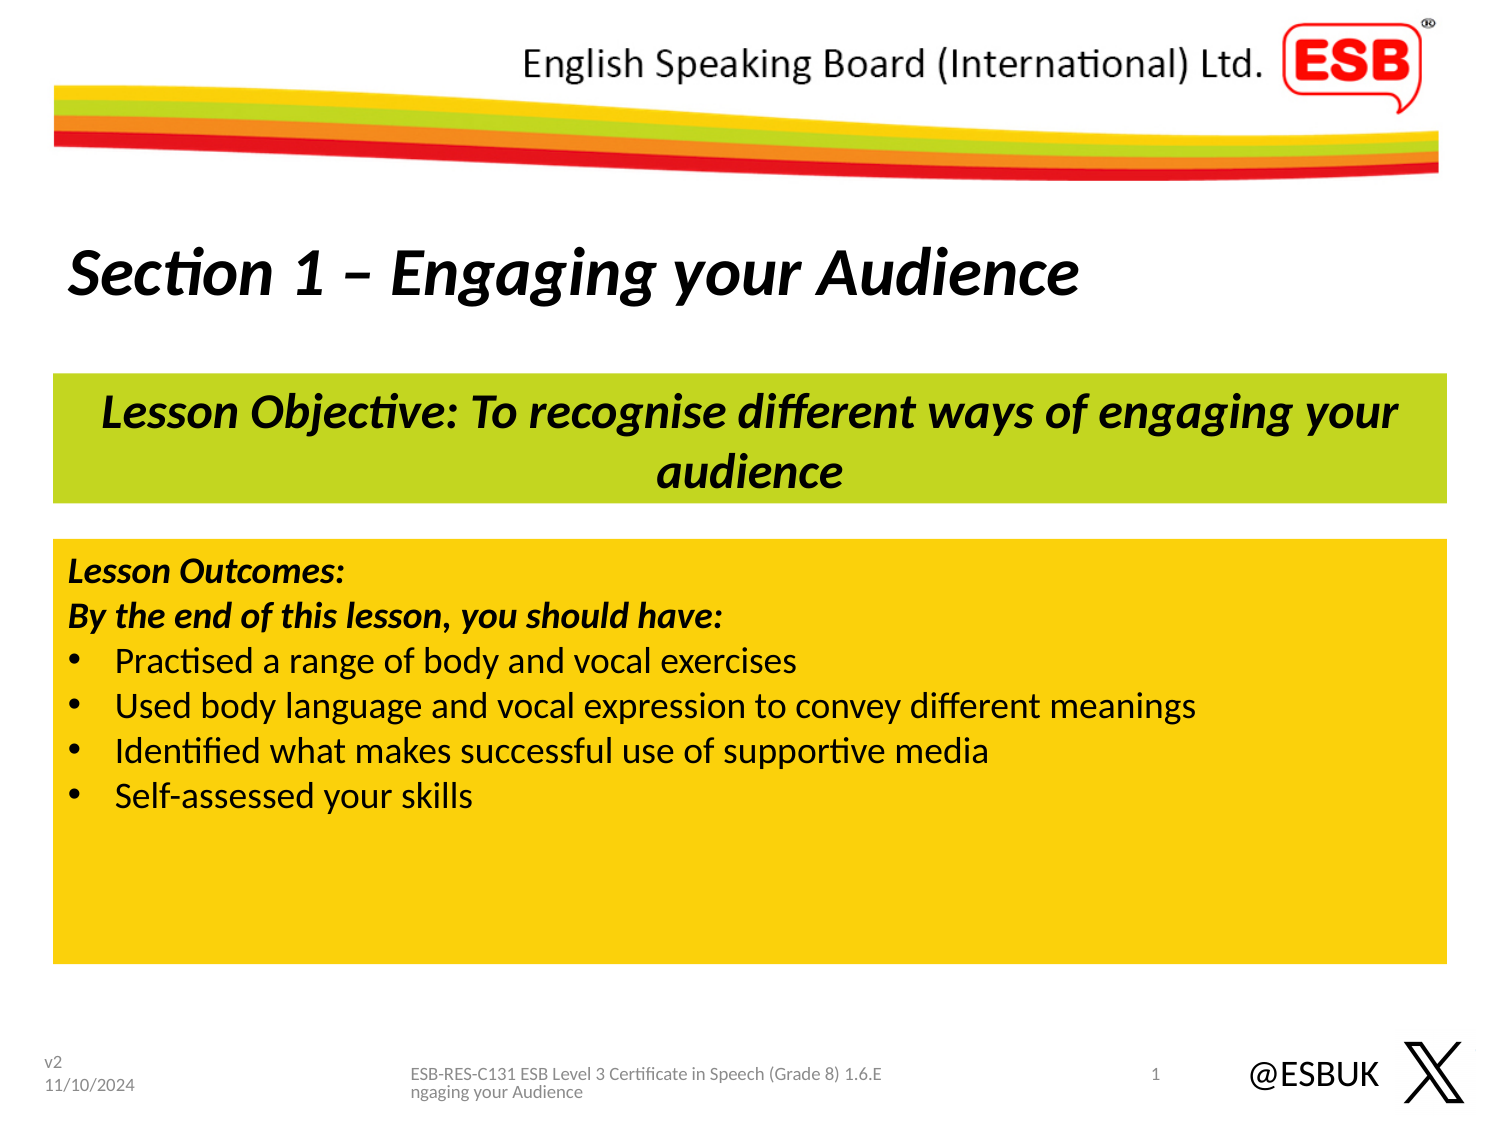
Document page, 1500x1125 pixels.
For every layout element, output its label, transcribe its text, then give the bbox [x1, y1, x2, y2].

slide_number 1 [930, 1042, 1176, 1103]
picture [0, 0, 1500, 189]
text_box Lesson Outcomes: By the end of this lesson, you should have: Practised a range of body and vocal exercises Used body language and vocal expression to convey different meanings Identified what makes successful use of supportive media Self-assessed your skills [52, 538, 1448, 965]
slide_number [29, 1042, 160, 1103]
text_box Section 1 – Engaging your Audience [53, 208, 1347, 338]
footer ESB-RES-C131 ESB Level 3 Certificate in Speech (Grade 8) 1.6.Engaging your Audience [395, 1042, 902, 1103]
picture [1395, 1029, 1476, 1116]
text_box Lesson Objective: To recognise different ways of engaging your audience [52, 372, 1448, 504]
